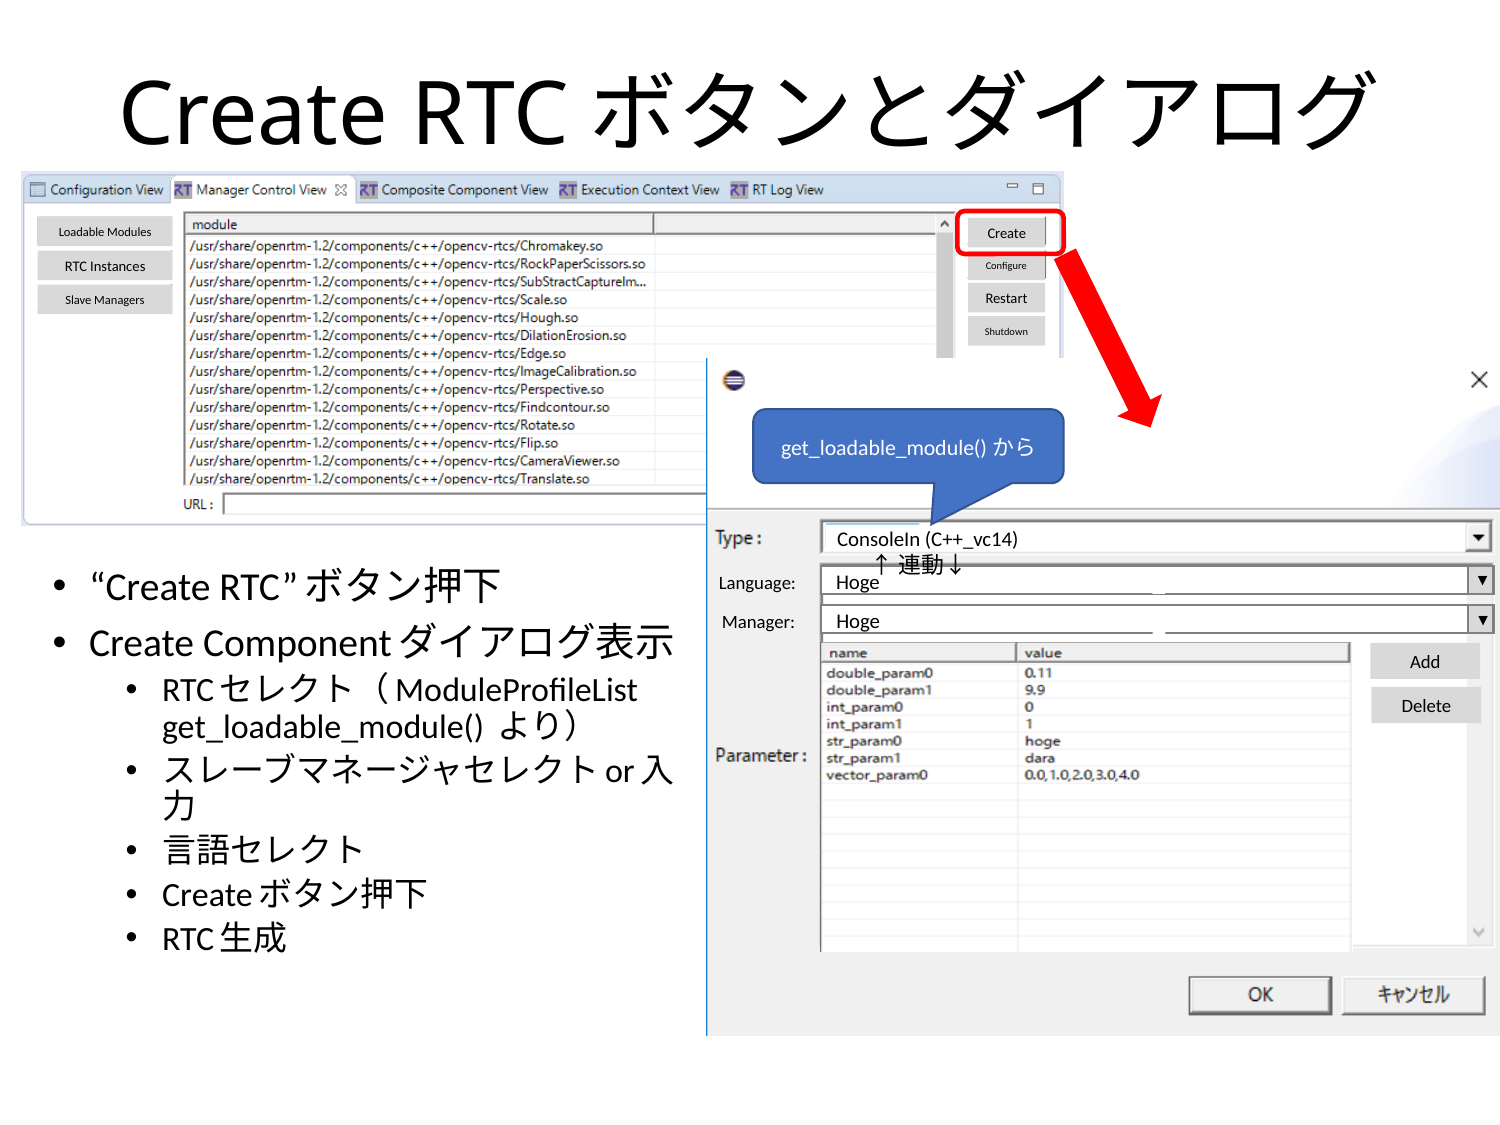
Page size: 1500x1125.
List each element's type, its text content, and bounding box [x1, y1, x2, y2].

picture [706, 358, 1500, 1036]
list “Create RTC”ボタン押下 Create Componentダイアログ表示 RTCセレクト（ModuleProfileList get_loadable_module() より） スレーブマネージャセレクトor入力 言語セレクト Createボタン押下 RTC生成 [37, 558, 701, 1014]
title Create RTCボタンとダイアログ [103, 59, 1397, 172]
text_box [1064, 248, 1130, 358]
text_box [21, 171, 1064, 526]
